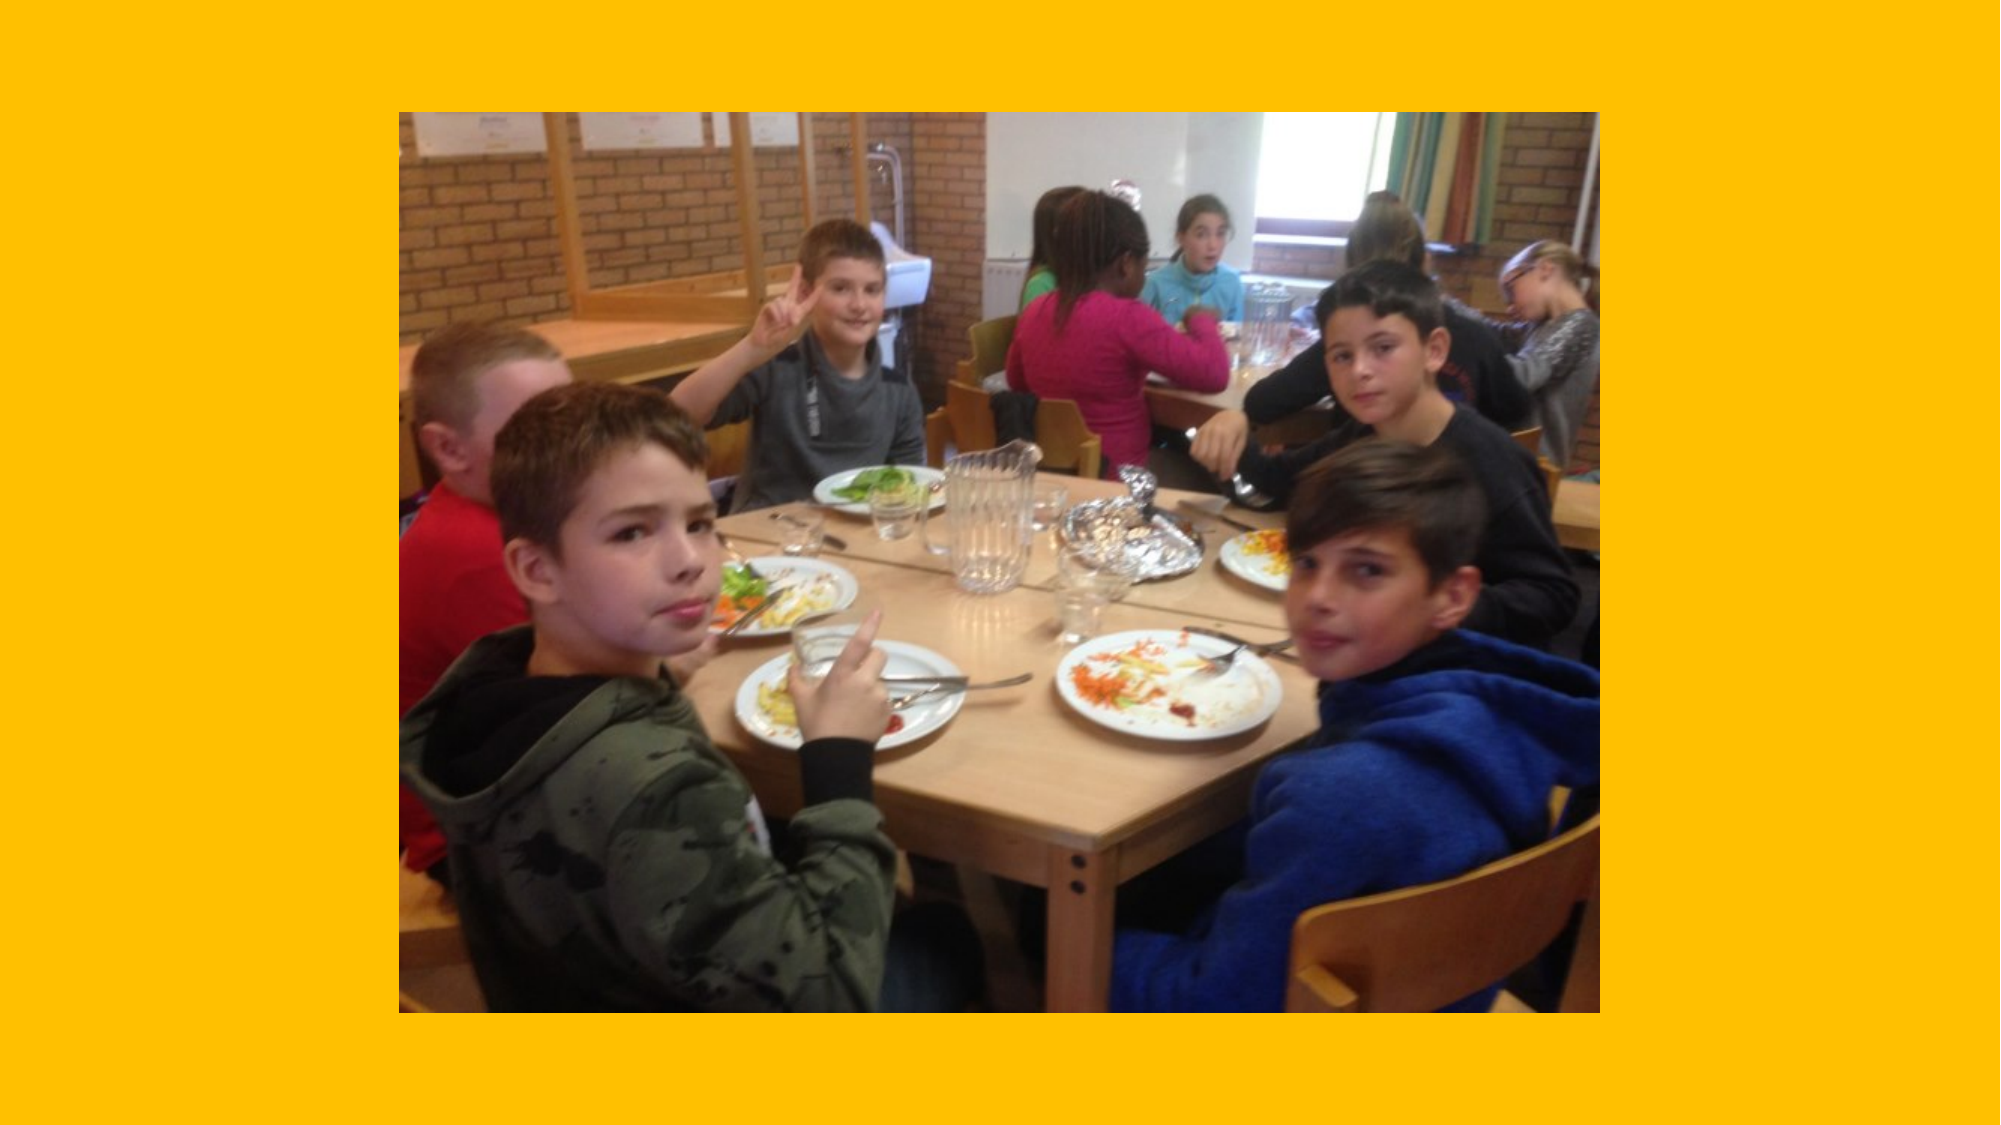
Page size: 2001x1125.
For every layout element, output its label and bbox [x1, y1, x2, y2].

picture [399, 112, 1600, 1013]
